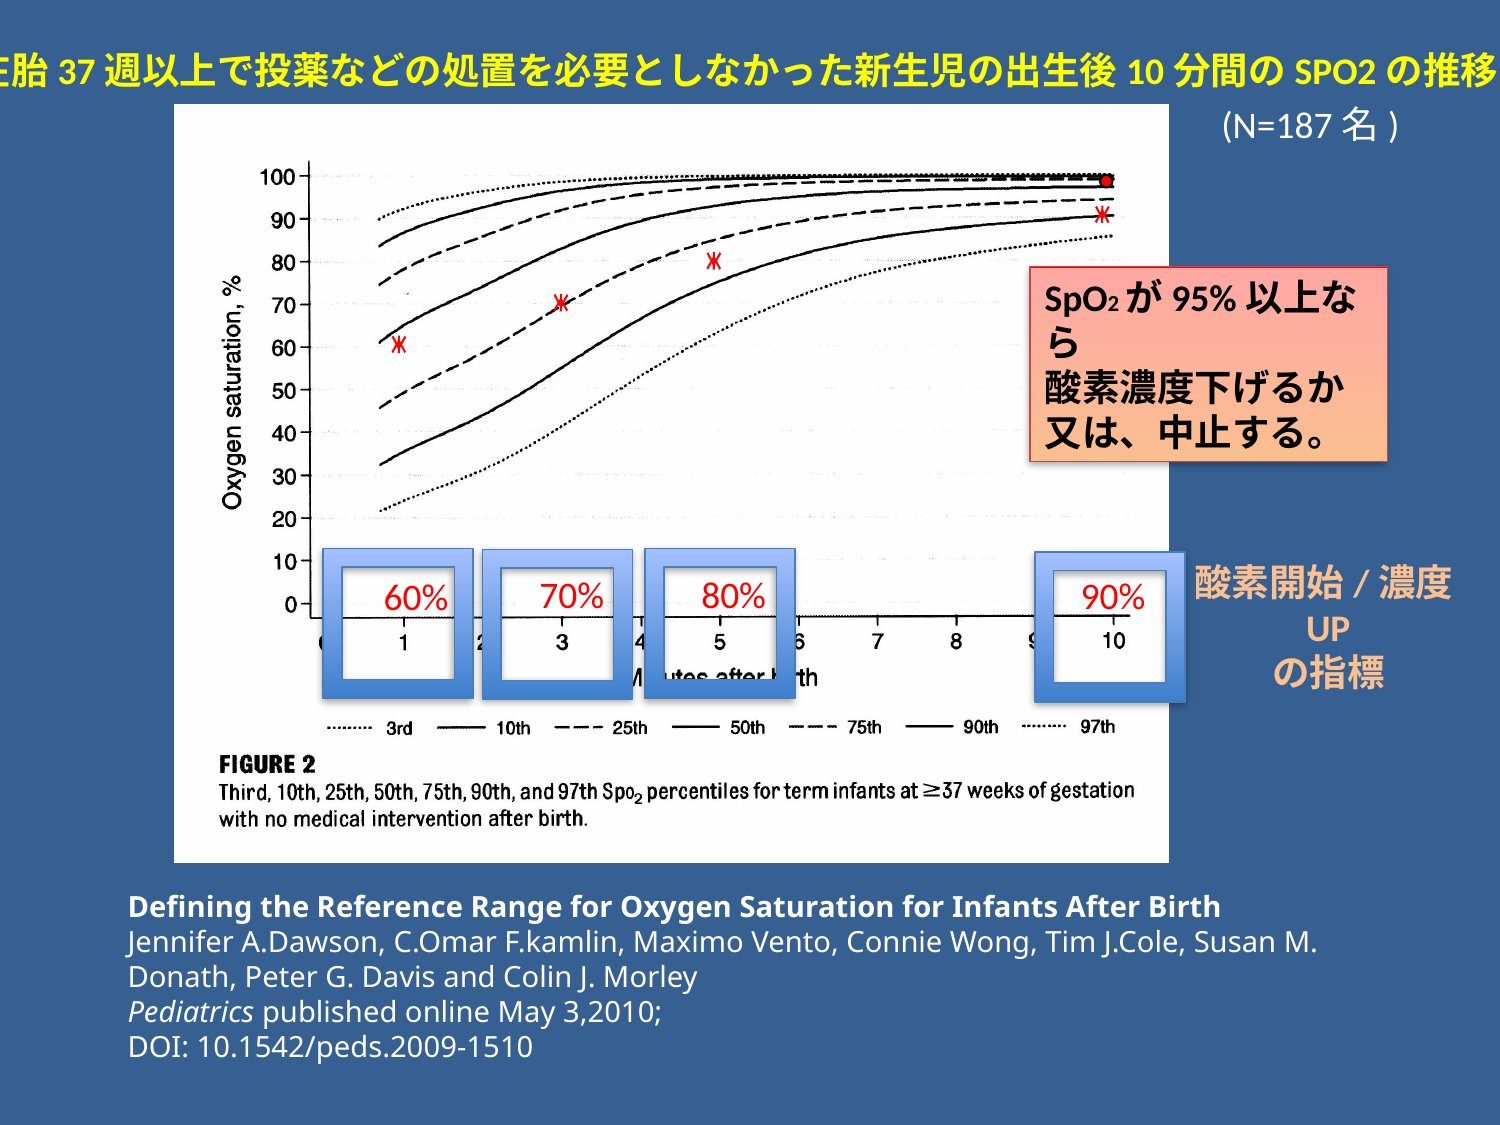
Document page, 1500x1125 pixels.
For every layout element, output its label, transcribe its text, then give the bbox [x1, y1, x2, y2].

text_box SpO2が95%以上なら 酸素濃度下げるか 又は、中止する。 [1173, 266, 1388, 462]
text_box 酸素開始/濃度UP の指標 [1186, 551, 1487, 702]
text_box 在胎37週以上で投薬などの処置を必要としなかった新生児の出生後10分間のSPO2の推移 [0, 39, 1500, 99]
text_box [1173, 551, 1186, 703]
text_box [174, 104, 1169, 863]
text_box (N=187名) [1206, 93, 1415, 154]
title Defining the Reference Range for Oxygen Saturation for Infants After Birth Jennifer A.Dawson, C.Omar F.kamlin, Maximo Vento, Connie Wong, Tim J.Cole, Susan M. Donath, Peter G. Davis and Colin J. Morley Pediatrics published online May 3,2010; DOI: 10.1542/peds.2009-1510 [112, 862, 1388, 1089]
